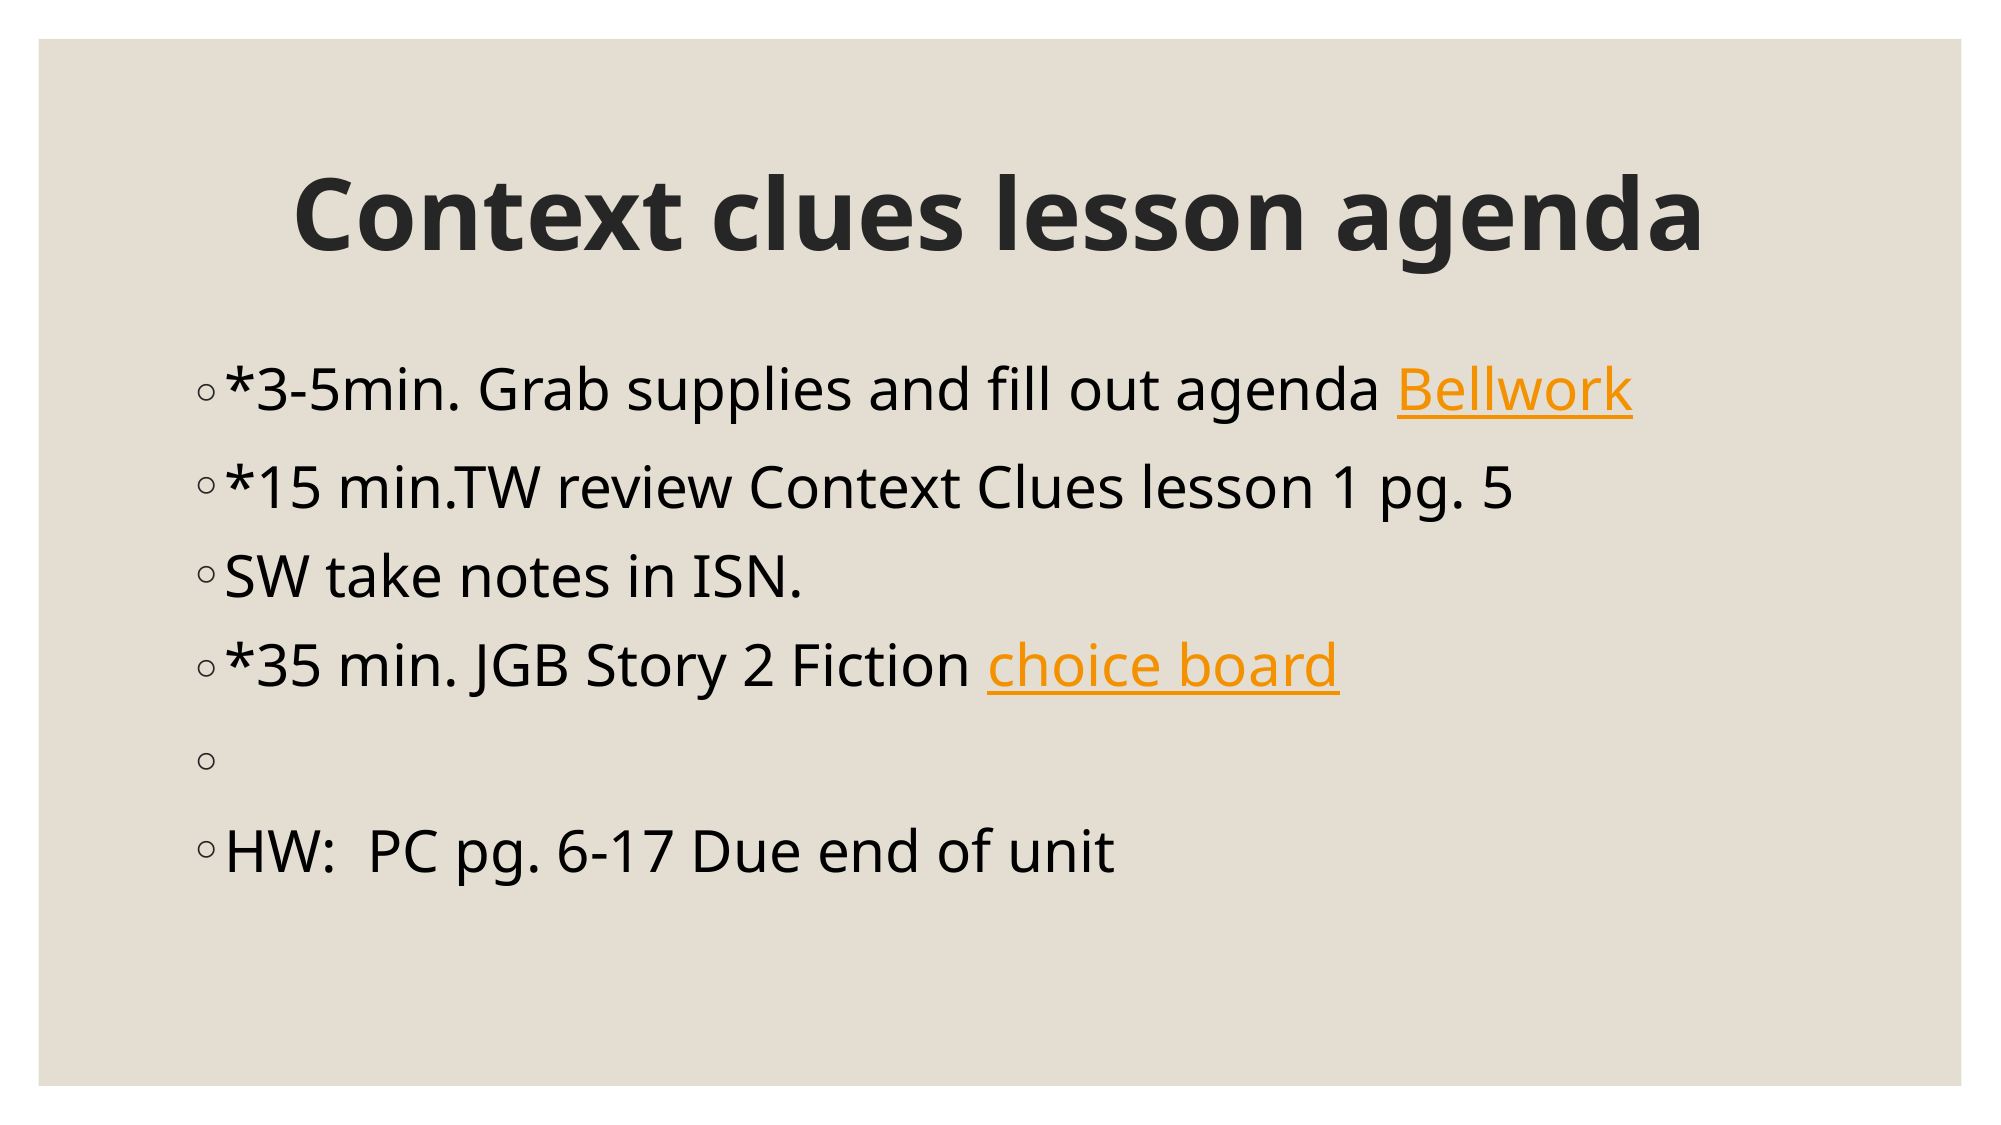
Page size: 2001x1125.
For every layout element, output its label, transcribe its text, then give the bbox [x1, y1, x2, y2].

list *3-5min. Grab supplies and fill out agenda Bellwork *15 min.TW review Context Clues lesson 1 pg. 5 SW take notes in ISN. *35 min. JGB Story 2 Fiction choice board HW: PC pg. 6-17 Due end of unit [174, 345, 1825, 990]
title Context clues lesson agenda [174, 105, 1825, 331]
